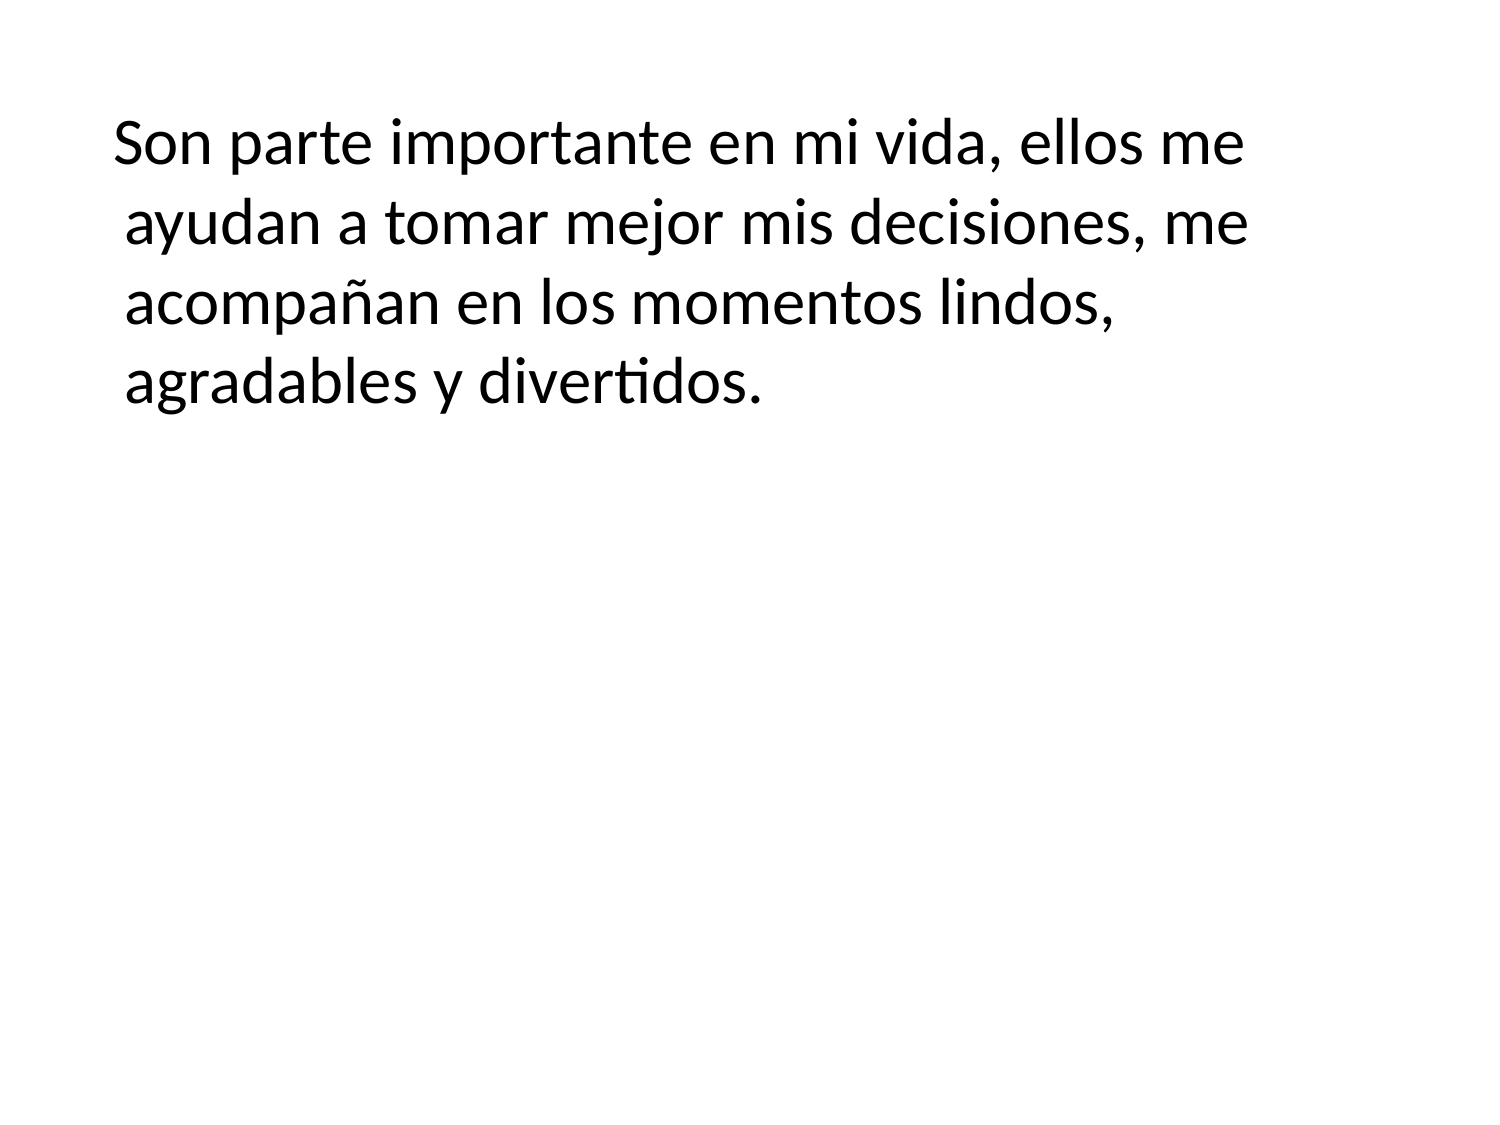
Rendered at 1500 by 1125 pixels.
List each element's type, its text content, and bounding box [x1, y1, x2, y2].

list Son parte importante en mi vida, ellos me ayudan a tomar mejor mis decisiones, me acompañan en los momentos lindos, agradables y divertidos. [53, 90, 1404, 833]
